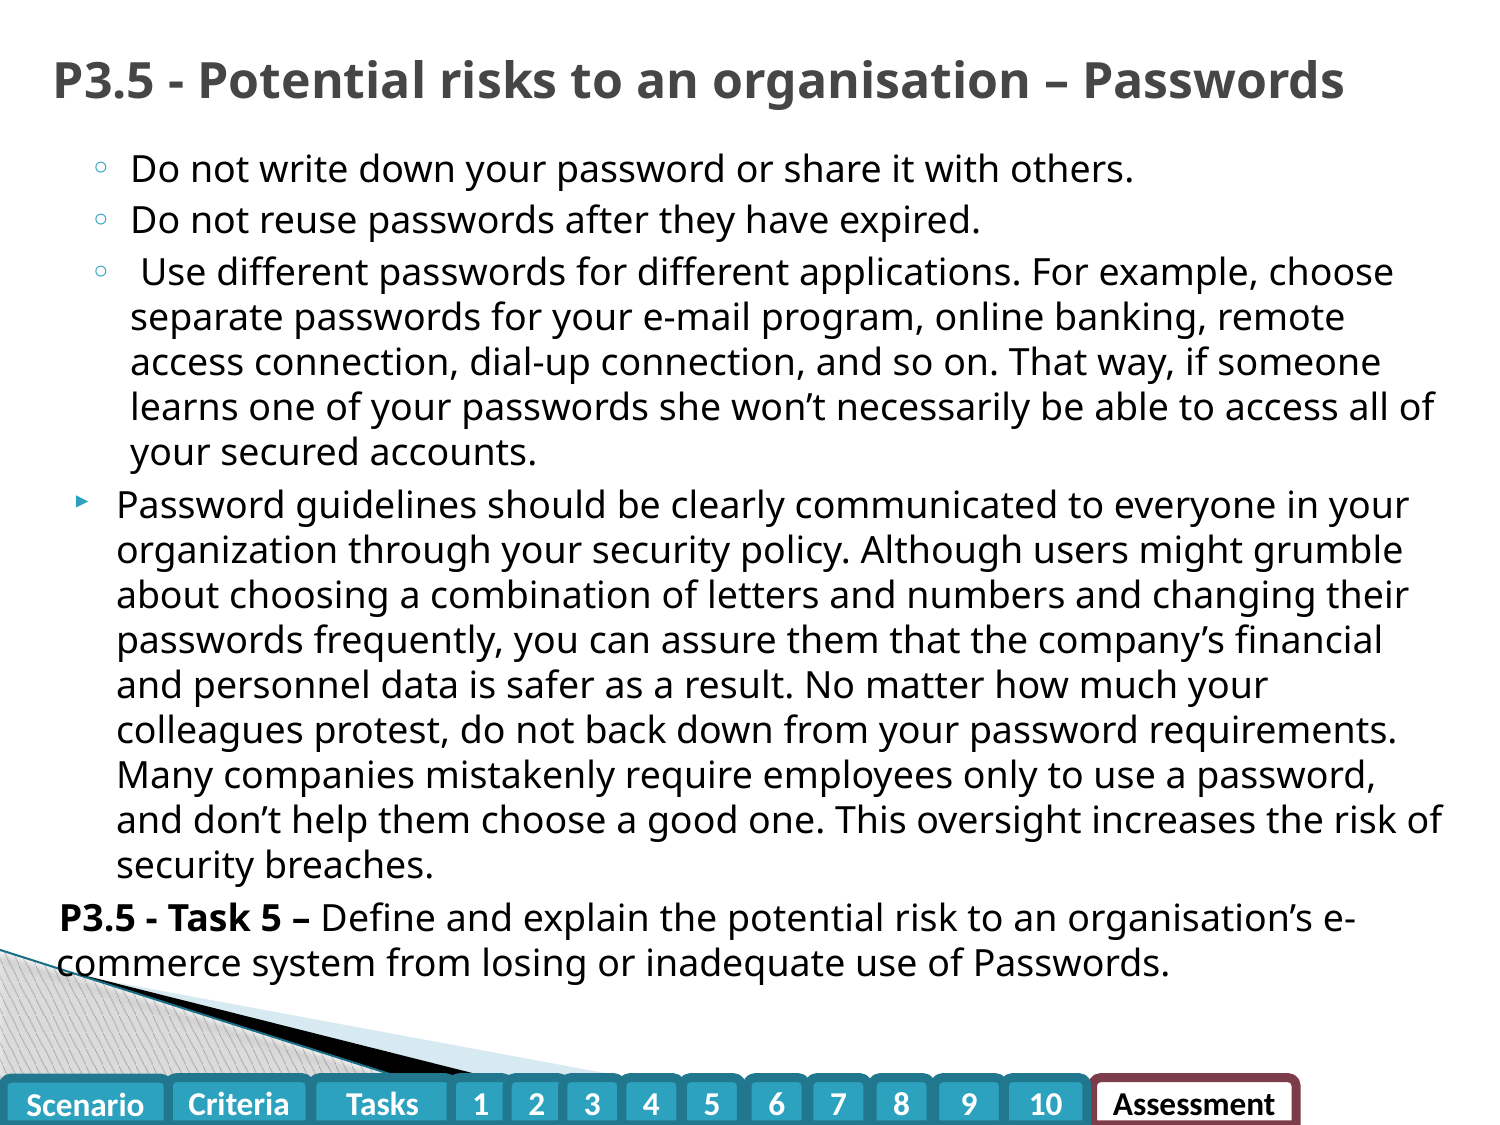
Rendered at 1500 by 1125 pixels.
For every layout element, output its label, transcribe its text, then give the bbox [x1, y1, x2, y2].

list Do not write down your password or share it with others. Do not reuse passwords after they have expired. Use different passwords for different applications. For example, choose separate passwords for your e-mail program, online banking, remote access connection, dial-up connection, and so on. That way, if someone learns one of your passwords she won’t necessarily be able to access all of your secured accounts. Password guidelines should be clearly communicated to everyone in your organization through your security policy. Although users might grumble about choosing a combination of letters and numbers and changing their passwords frequently, you can assure them that the company’s financial and personnel data is safer as a result. No matter how much your colleagues protest, do not back down from your password requirements. Many companies mistakenly require employees only to use a password, and don’t help them choose a good one. This oversight increases the risk of security breaches. P3.5 - Task 5 – Define and explain the potential risk to an organisation’s e-commerce system from losing or inadequate use of Passwords. [41, 137, 1459, 1071]
title P3.5 - Potential risks to an organisation – Passwords [37, 19, 1471, 138]
